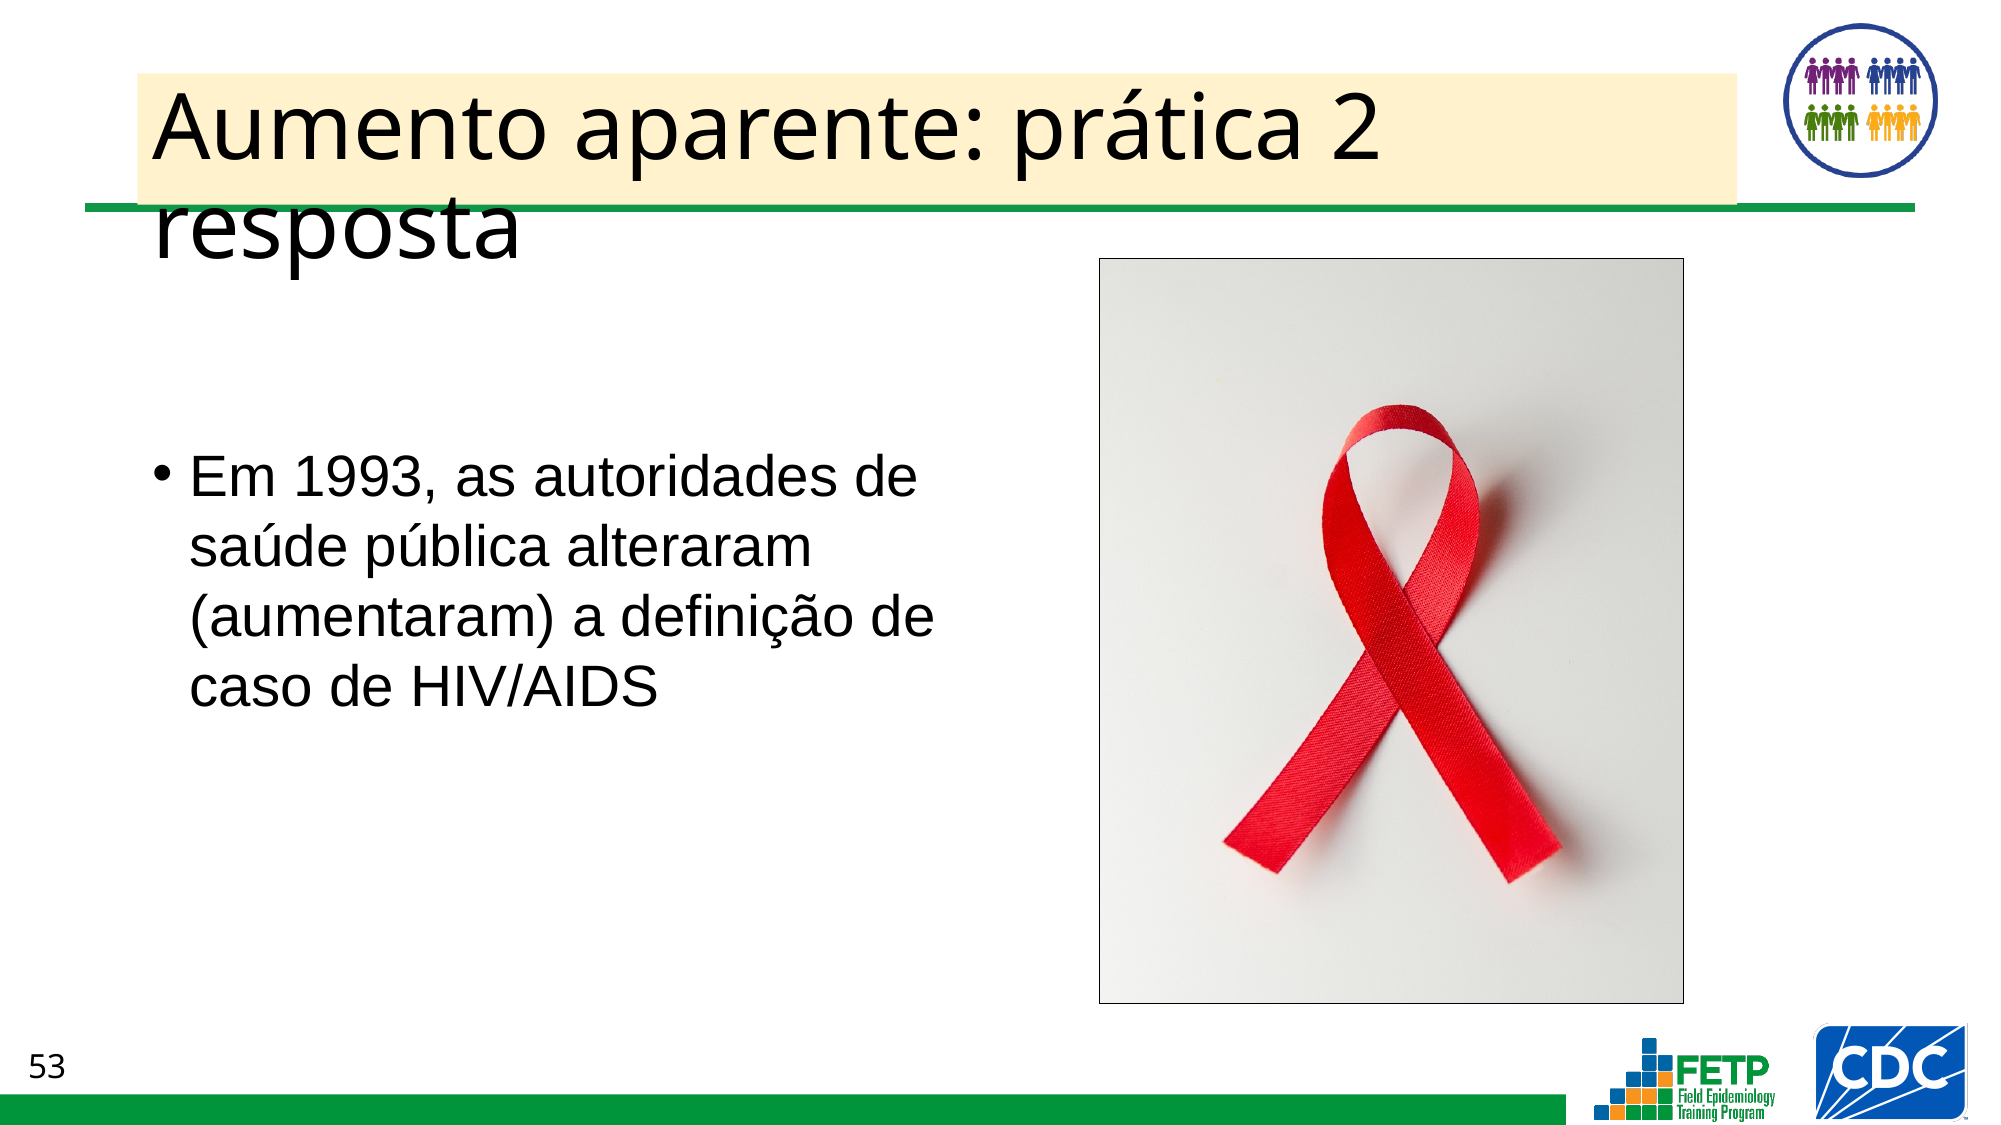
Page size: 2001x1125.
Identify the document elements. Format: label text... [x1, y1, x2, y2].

picture [1783, 23, 1938, 178]
list Em 1993, as autoridades de saúde pública alteraram (aumentaram) a definição de caso de HIV/AIDS [137, 242, 1070, 1004]
picture [1099, 258, 1684, 1004]
title Aumento aparente: prática 2 resposta [137, 73, 1738, 205]
picture [1594, 1038, 1775, 1122]
picture [1813, 1023, 1968, 1122]
